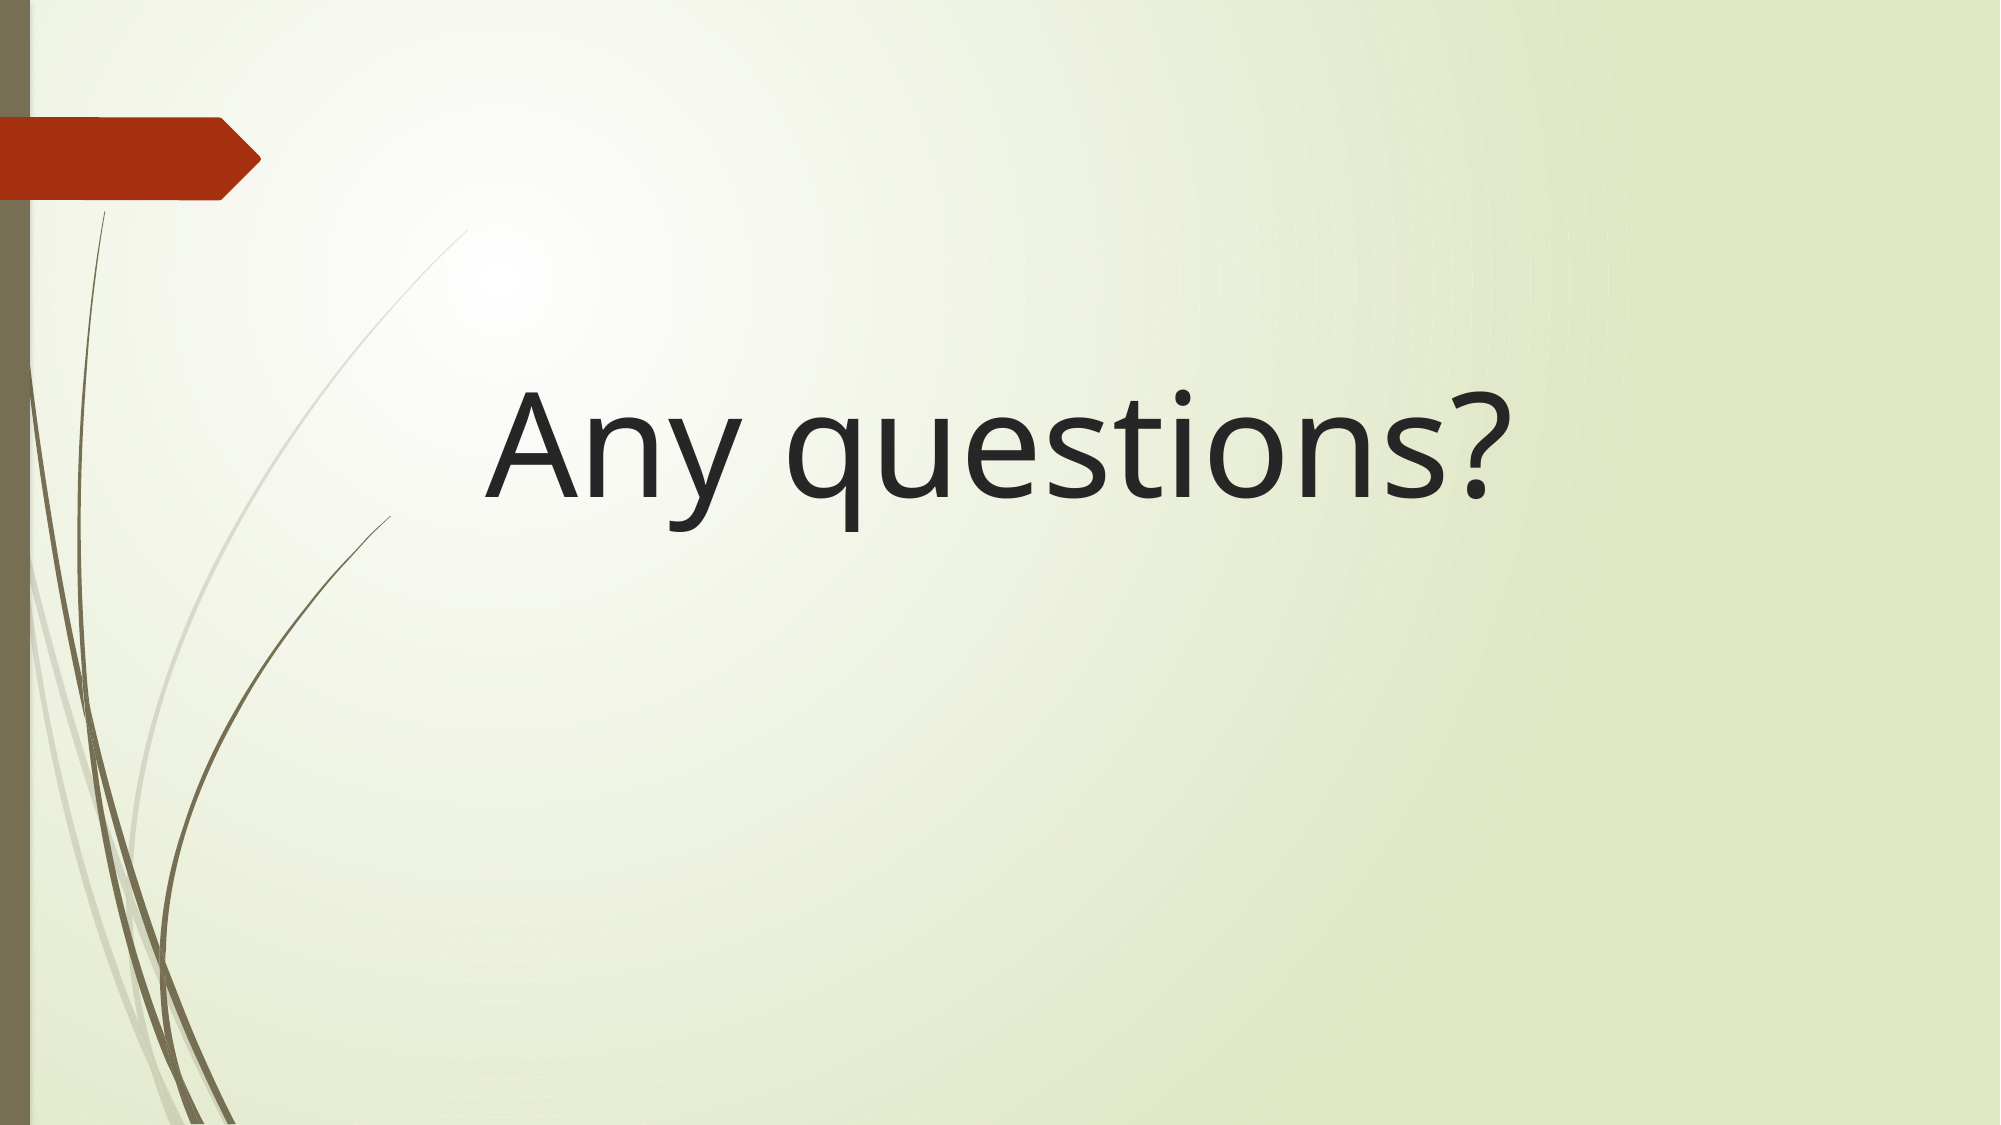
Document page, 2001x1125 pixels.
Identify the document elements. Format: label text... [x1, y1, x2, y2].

title Any questions? [137, 344, 1863, 877]
